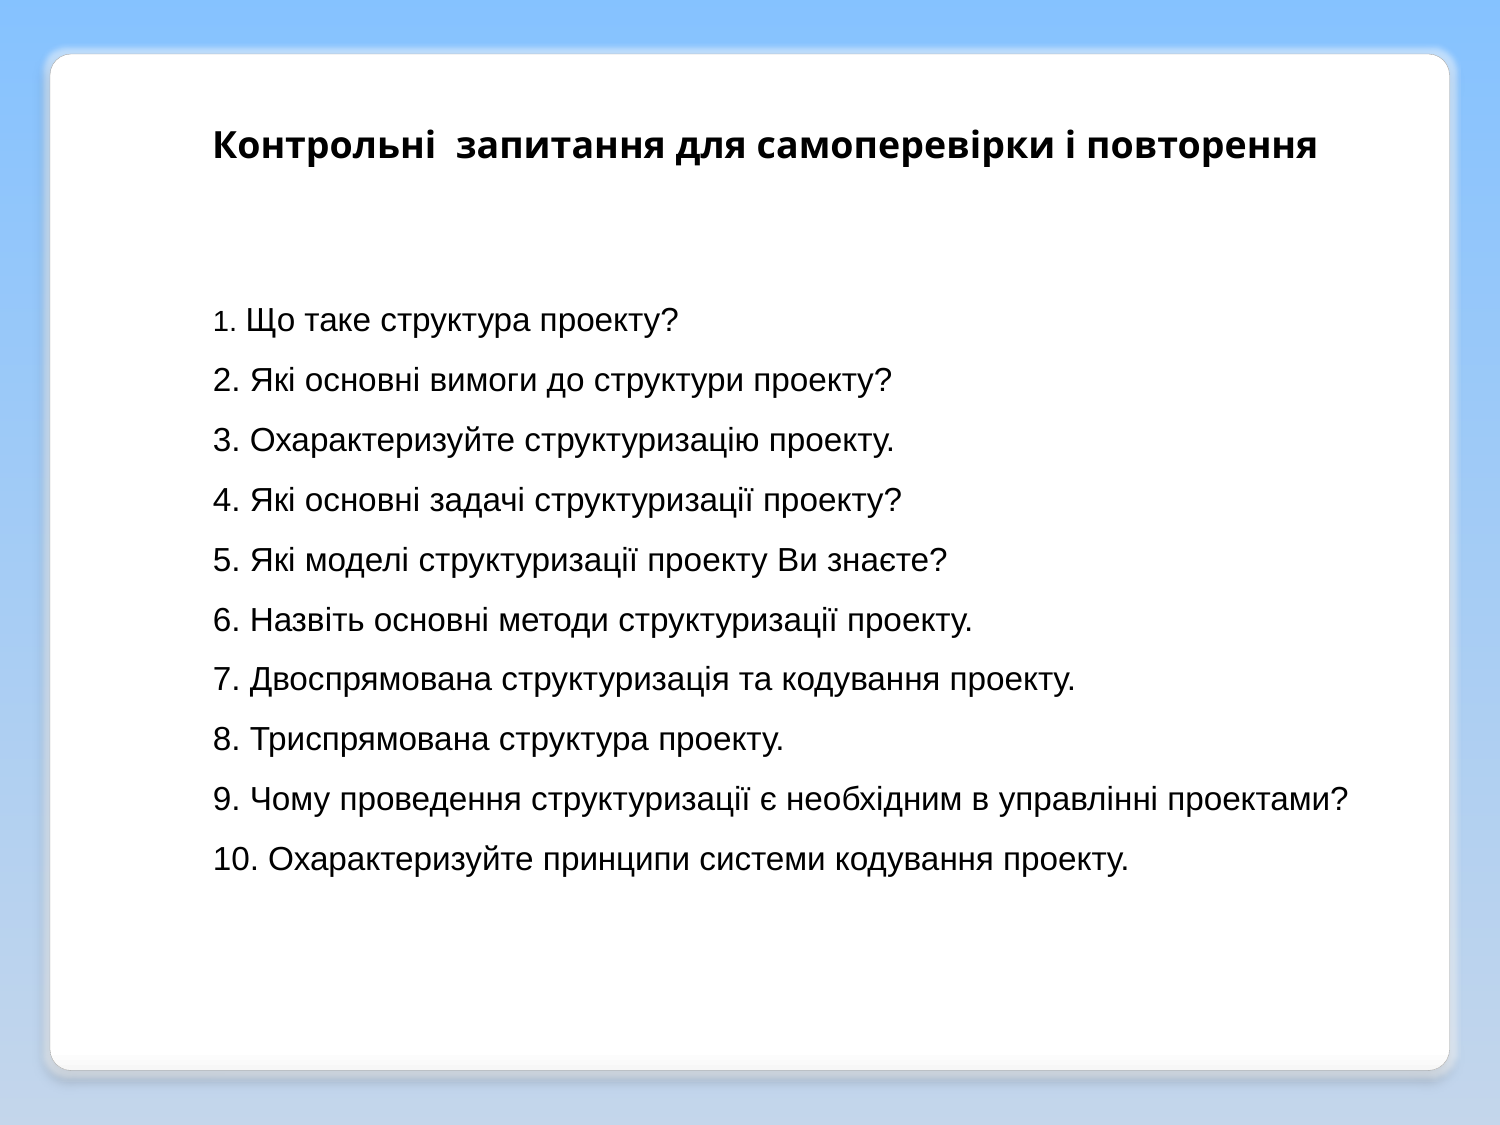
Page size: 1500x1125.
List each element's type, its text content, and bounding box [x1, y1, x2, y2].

text_box Контрольні запитання для самоперевірки і повторення [197, 113, 1335, 174]
text_box 1. Що таке структура проекту? 2. Які основні вимоги до структури проекту? 3. Охарактеризуйте структуризацію проекту. 4. Які основні задачі структуризації проекту? 5. Які моделі структуризації проекту Ви знаєте? 6. Назвіть основні методи структуризації проекту. 7. Двоспрямована структуризація та кодування проекту. 8. Триспрямована структура проекту. 9. Чому проведення структуризації є необхідним в управлінні проектами? 10. Охарактеризуйте принципи системи кодування проекту. [123, 270, 1400, 885]
